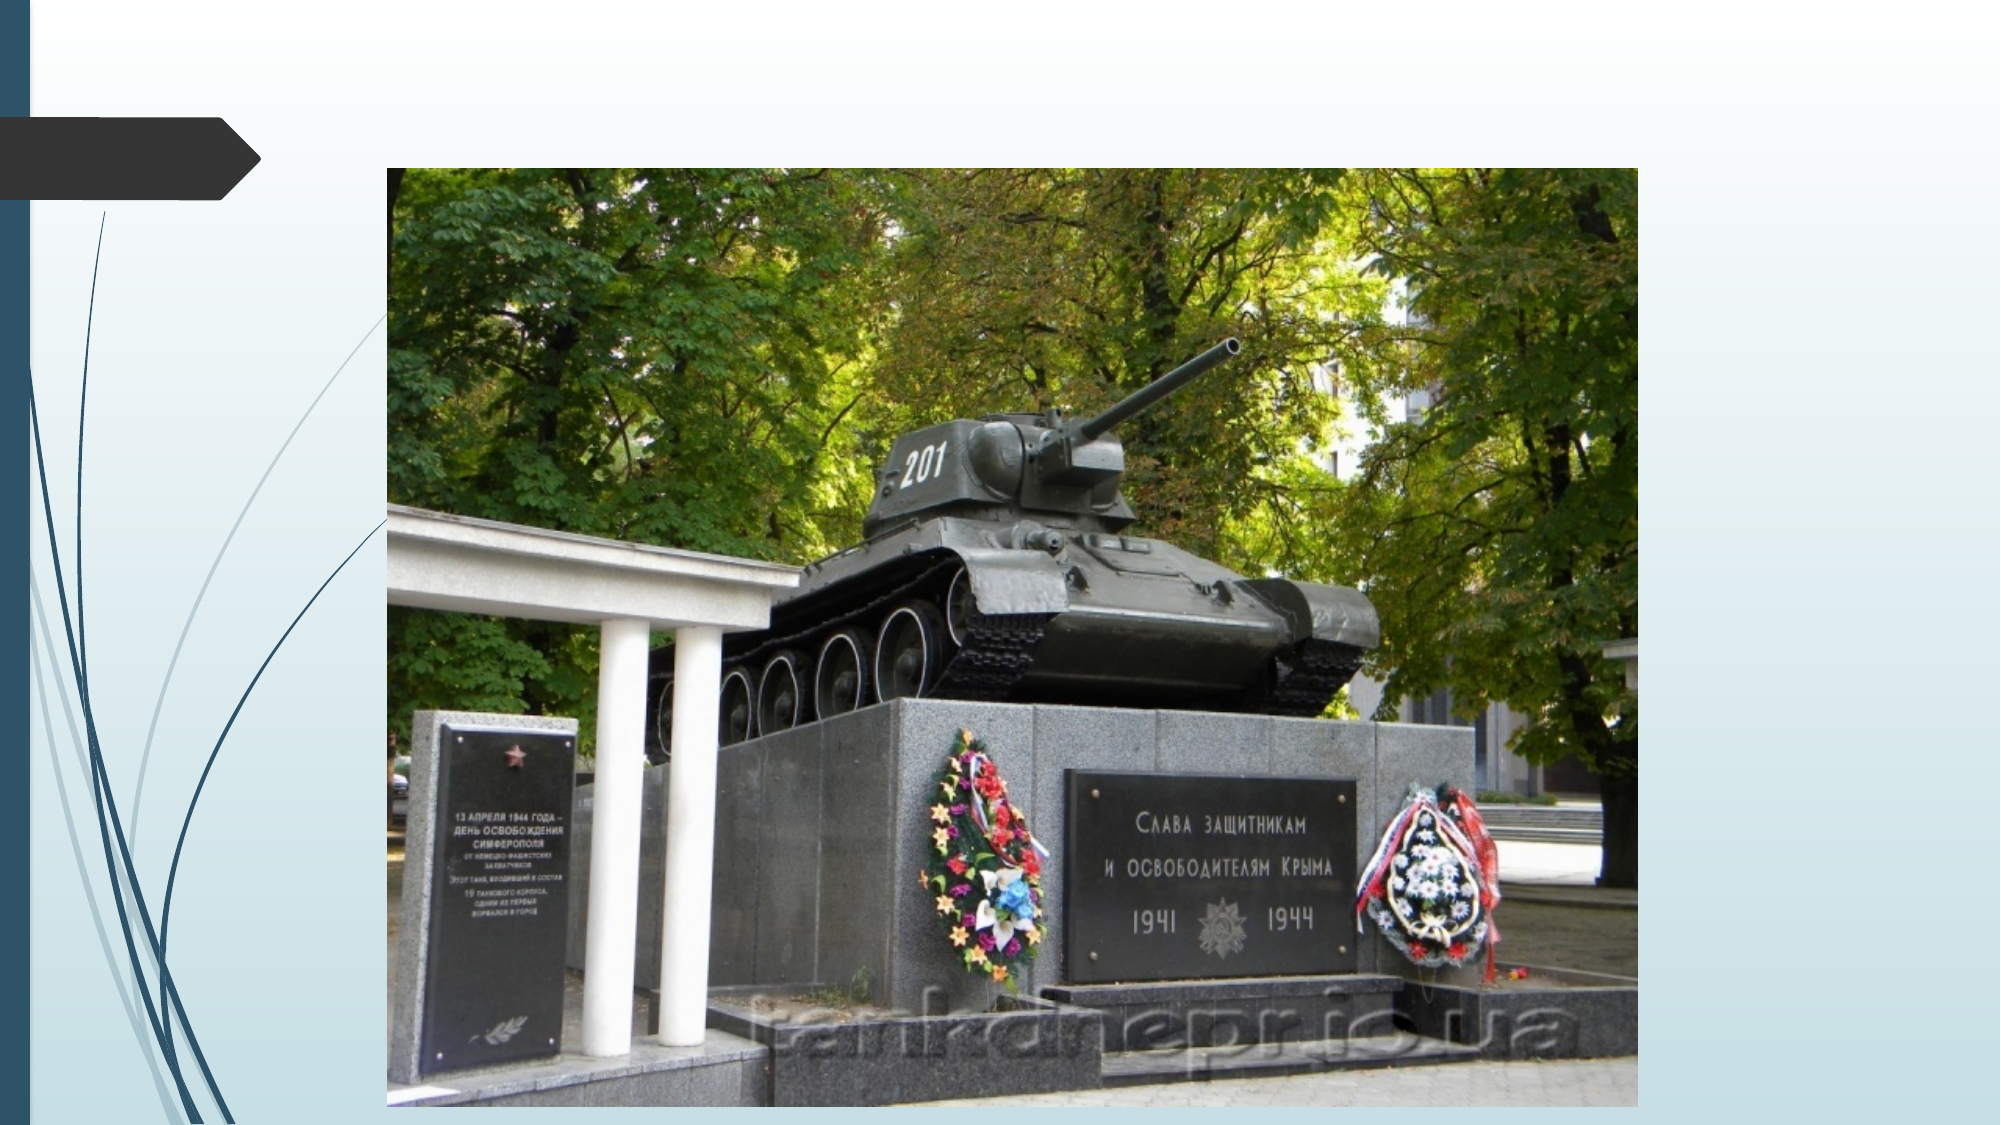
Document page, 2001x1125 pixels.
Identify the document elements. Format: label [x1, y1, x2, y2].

picture [386, 168, 1638, 1107]
